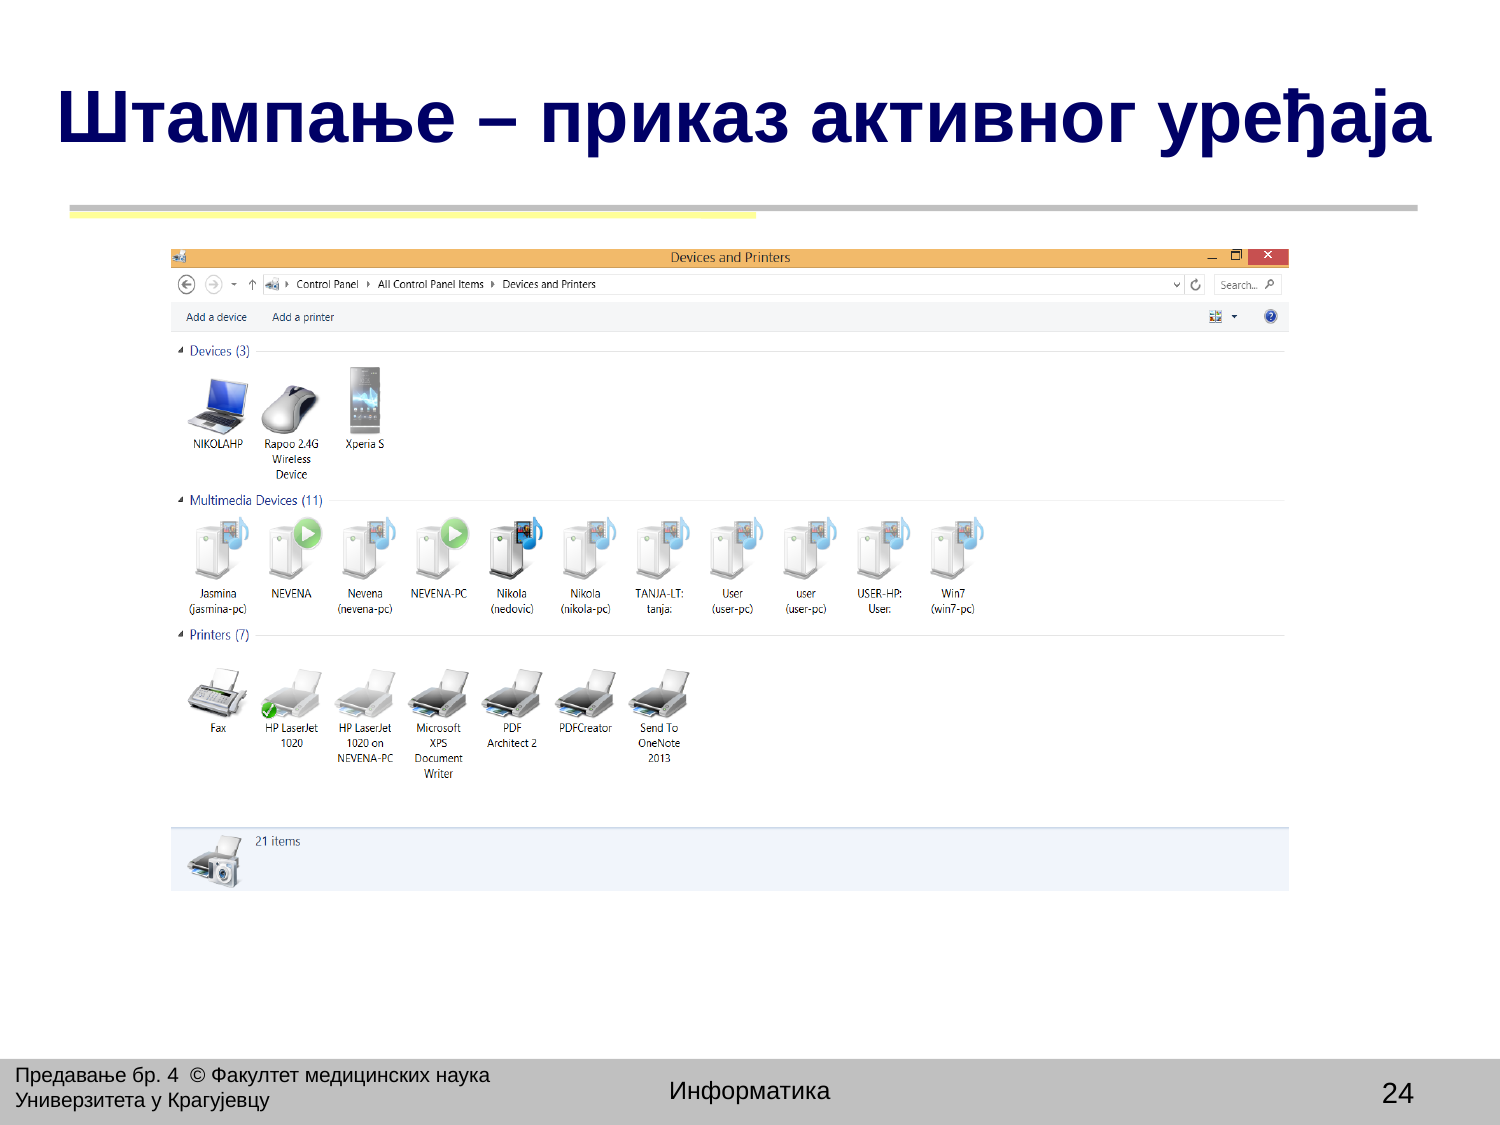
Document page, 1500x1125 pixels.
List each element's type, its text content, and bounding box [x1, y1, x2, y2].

picture [170, 248, 1289, 891]
slide_number Предавање бр. 4 © Факултет медицинских наука Универзитета у Крагујевцу [0, 1053, 602, 1108]
title Штампање – приказ активног уређаја [40, 18, 1460, 207]
slide_number 24 [1079, 1066, 1430, 1125]
footer Информатика [512, 1066, 988, 1125]
